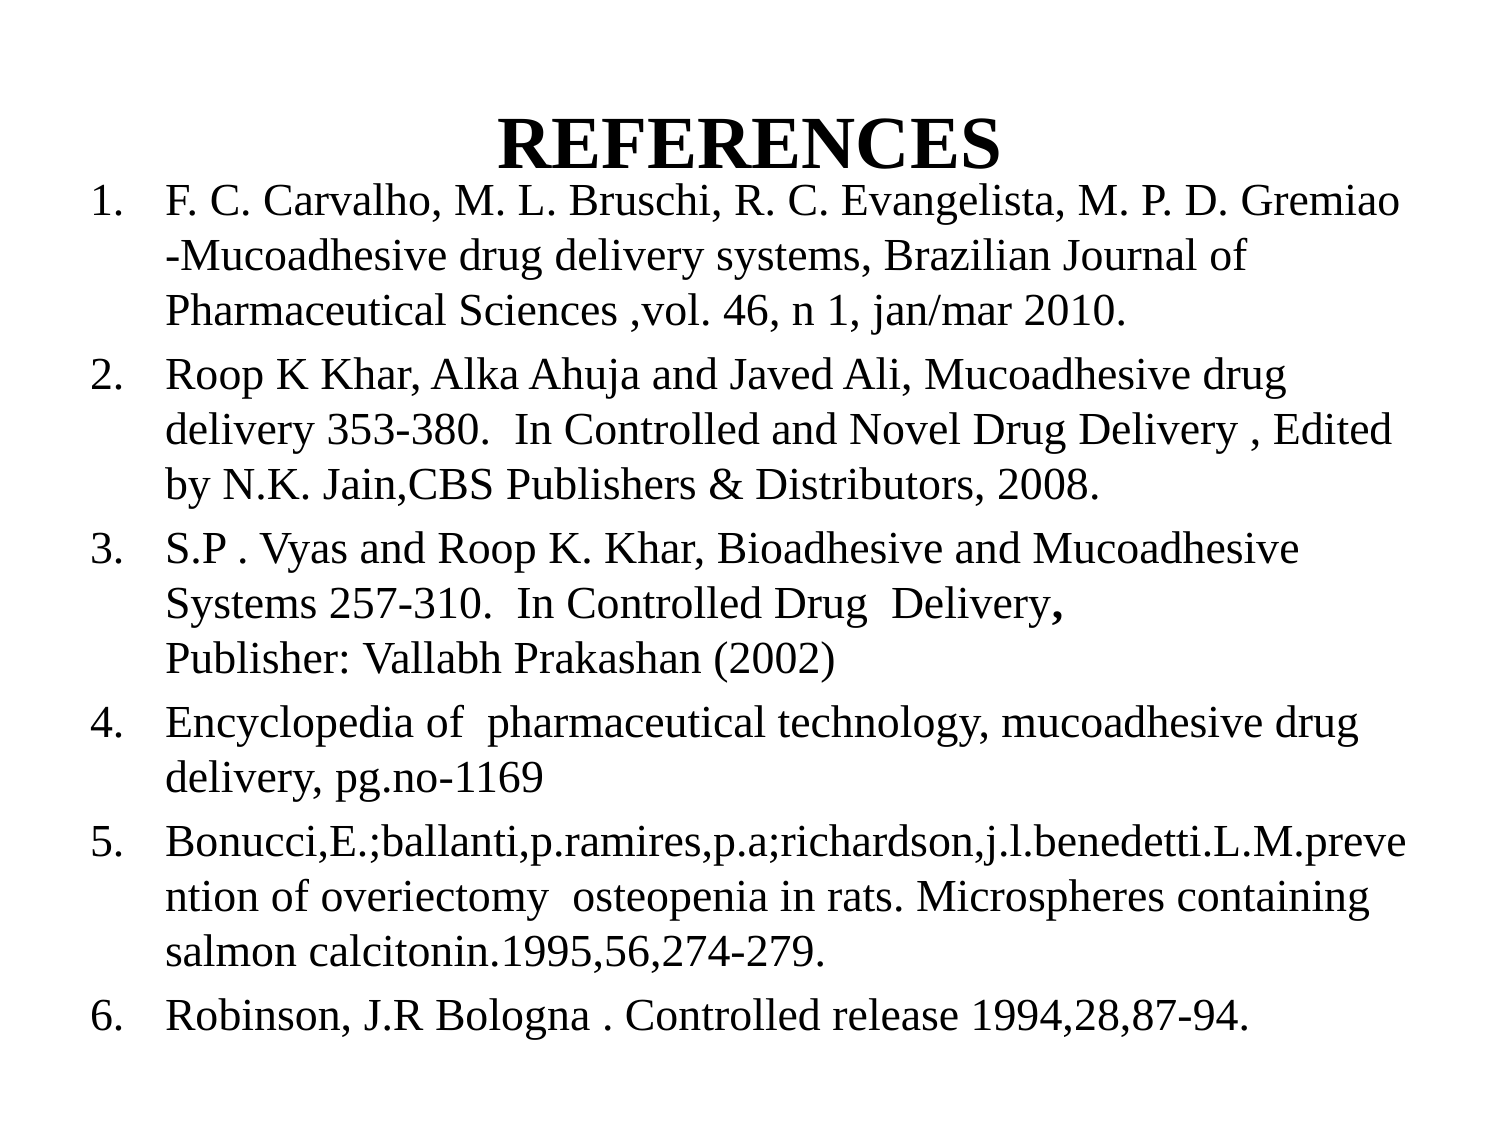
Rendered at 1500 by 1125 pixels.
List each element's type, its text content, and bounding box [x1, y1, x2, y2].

title REFERENCES [75, 45, 1425, 162]
list F. C. Carvalho, M. L. Bruschi, R. C. Evangelista, M. P. D. Gremiao -Mucoadhesive drug delivery systems, Brazilian Journal of Pharmaceutical Sciences ,vol. 46, n 1, jan/mar 2010. Roop K Khar, Alka Ahuja and Javed Ali, Mucoadhesive drug delivery 353-380. In Controlled and Novel Drug Delivery , Edited by N.K. Jain,CBS Publishers & Distributors, 2008. S.P . Vyas and Roop K. Khar, Bioadhesive and Mucoadhesive Systems 257-310. In Controlled Drug Delivery, Publisher: Vallabh Prakashan (2002) Encyclopedia of pharmaceutical technology, mucoadhesive drug delivery, pg.no-1169 Bonucci,E.;ballanti,p.ramires,p.a;richardson,j.l.benedetti.L.M.prevention of overiectomy osteopenia in rats. Microspheres containing salmon calcitonin.1995,56,274-279. Robinson, J.R Bologna . Controlled release 1994,28,87-94. [75, 162, 1425, 1100]
